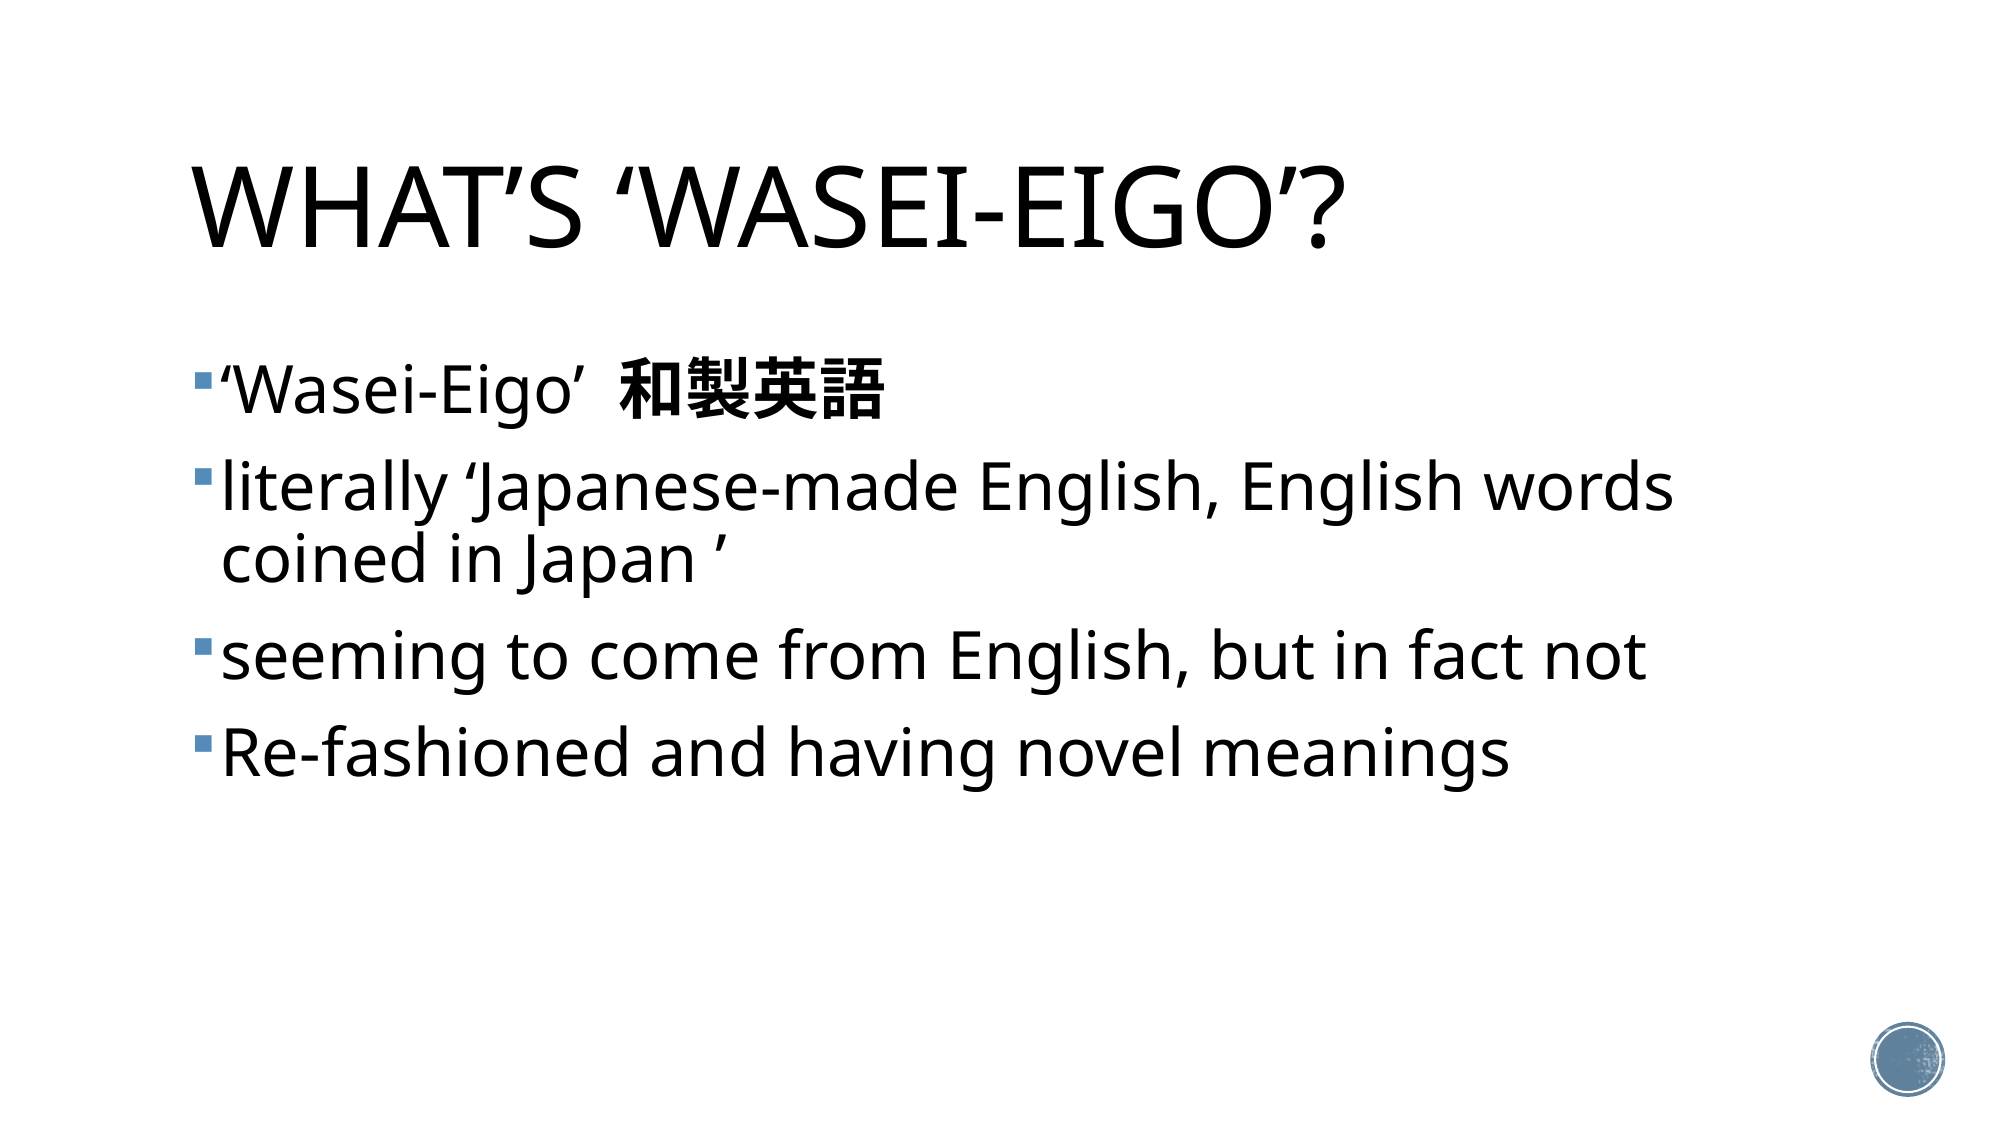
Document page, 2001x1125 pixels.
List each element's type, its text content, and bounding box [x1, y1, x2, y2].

title What’s ‘Wasei-Eigo’? [175, 79, 1826, 344]
list ‘Wasei-Eigo’ 和製英語 literally ‘Japanese-made English, English words coined in Japan ’ seeming to come from English, but in fact not Re-fashioned and having novel meanings [175, 348, 1826, 1013]
